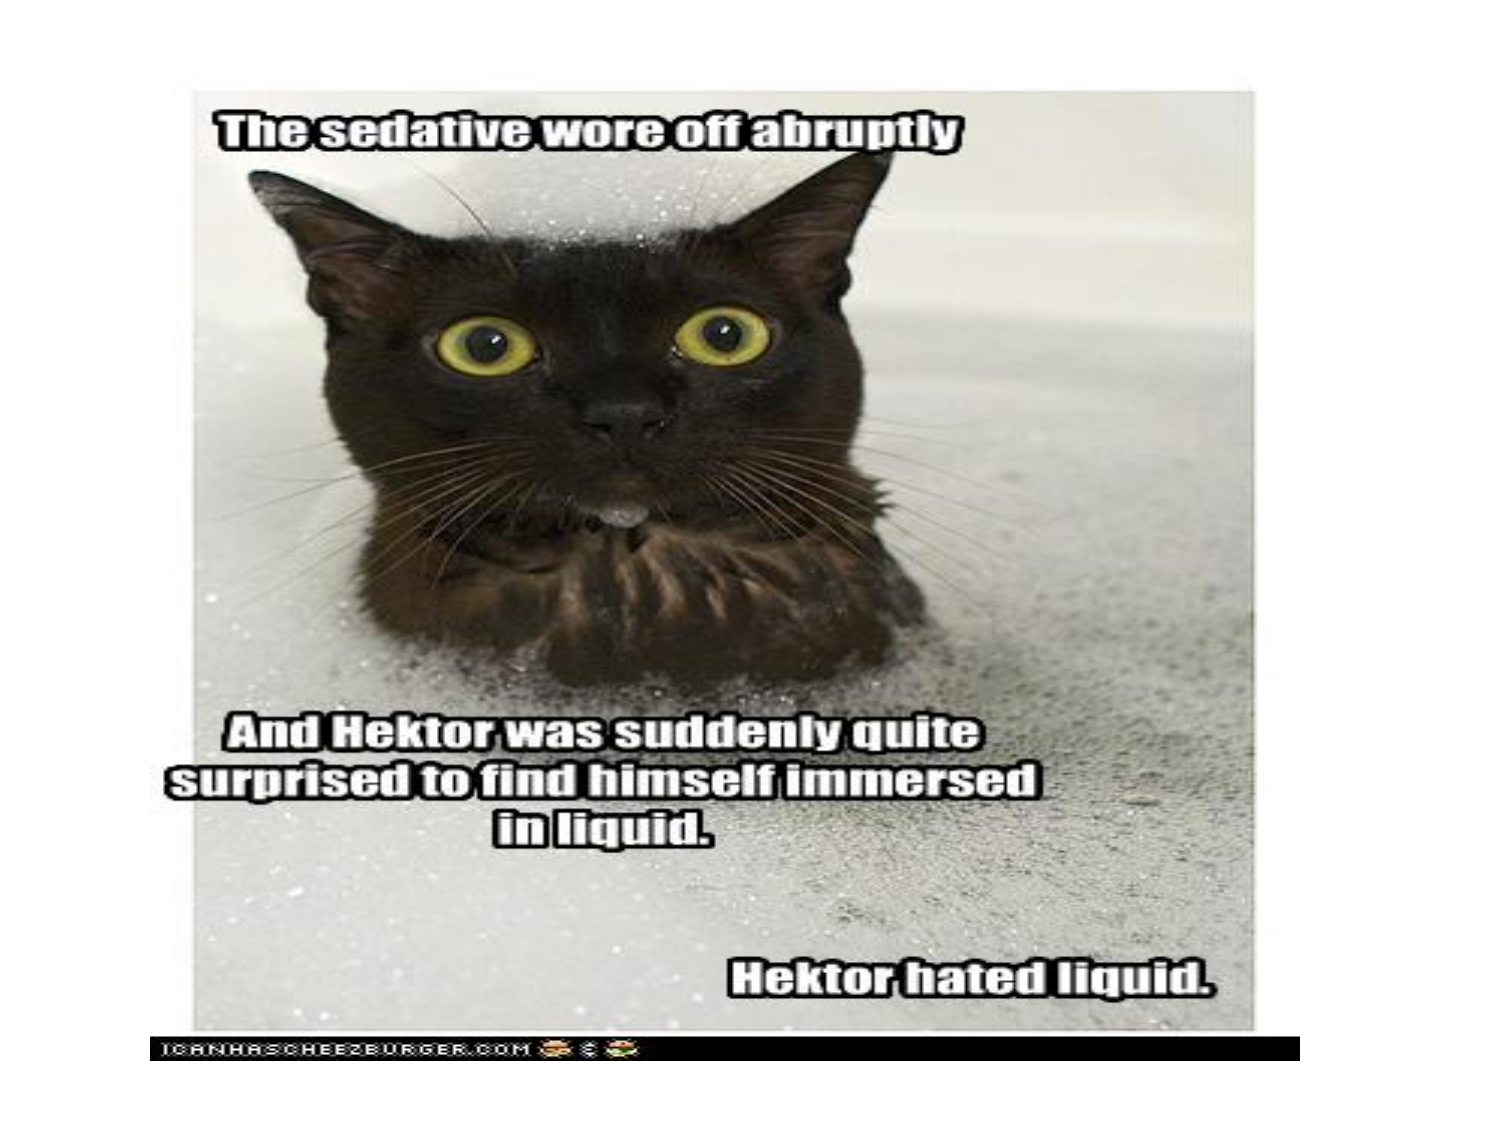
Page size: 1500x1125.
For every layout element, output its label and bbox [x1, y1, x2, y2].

list [149, 62, 1301, 1061]
